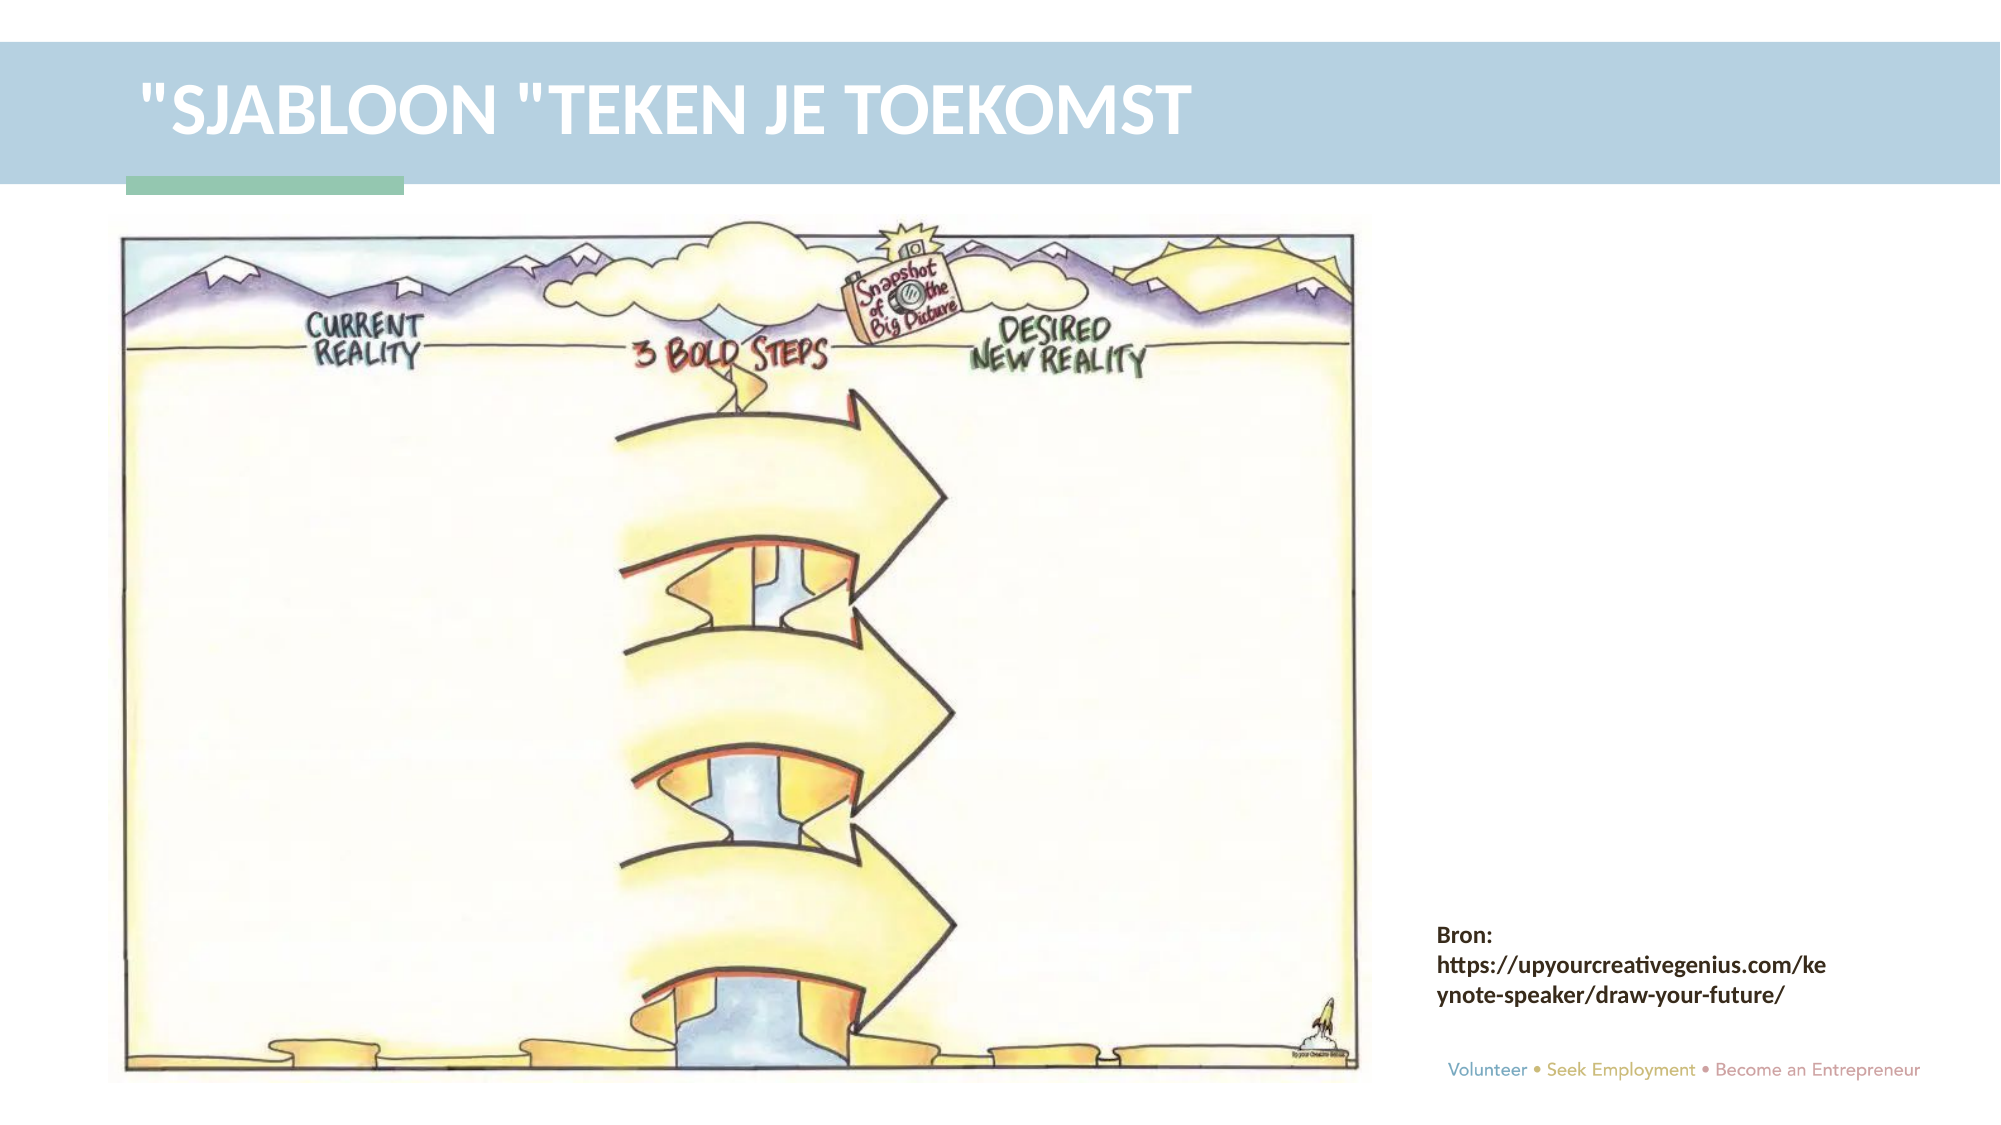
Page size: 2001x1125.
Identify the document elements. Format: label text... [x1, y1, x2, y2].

list "SJABLOON "TEKEN JE TOEKOMST [123, 51, 1913, 170]
picture [1418, 1046, 1971, 1103]
picture [108, 214, 1372, 1083]
text_box Bron: https://upyourcreativegenius.com/keynote-speaker/draw-your-future/ [1422, 911, 1843, 1017]
